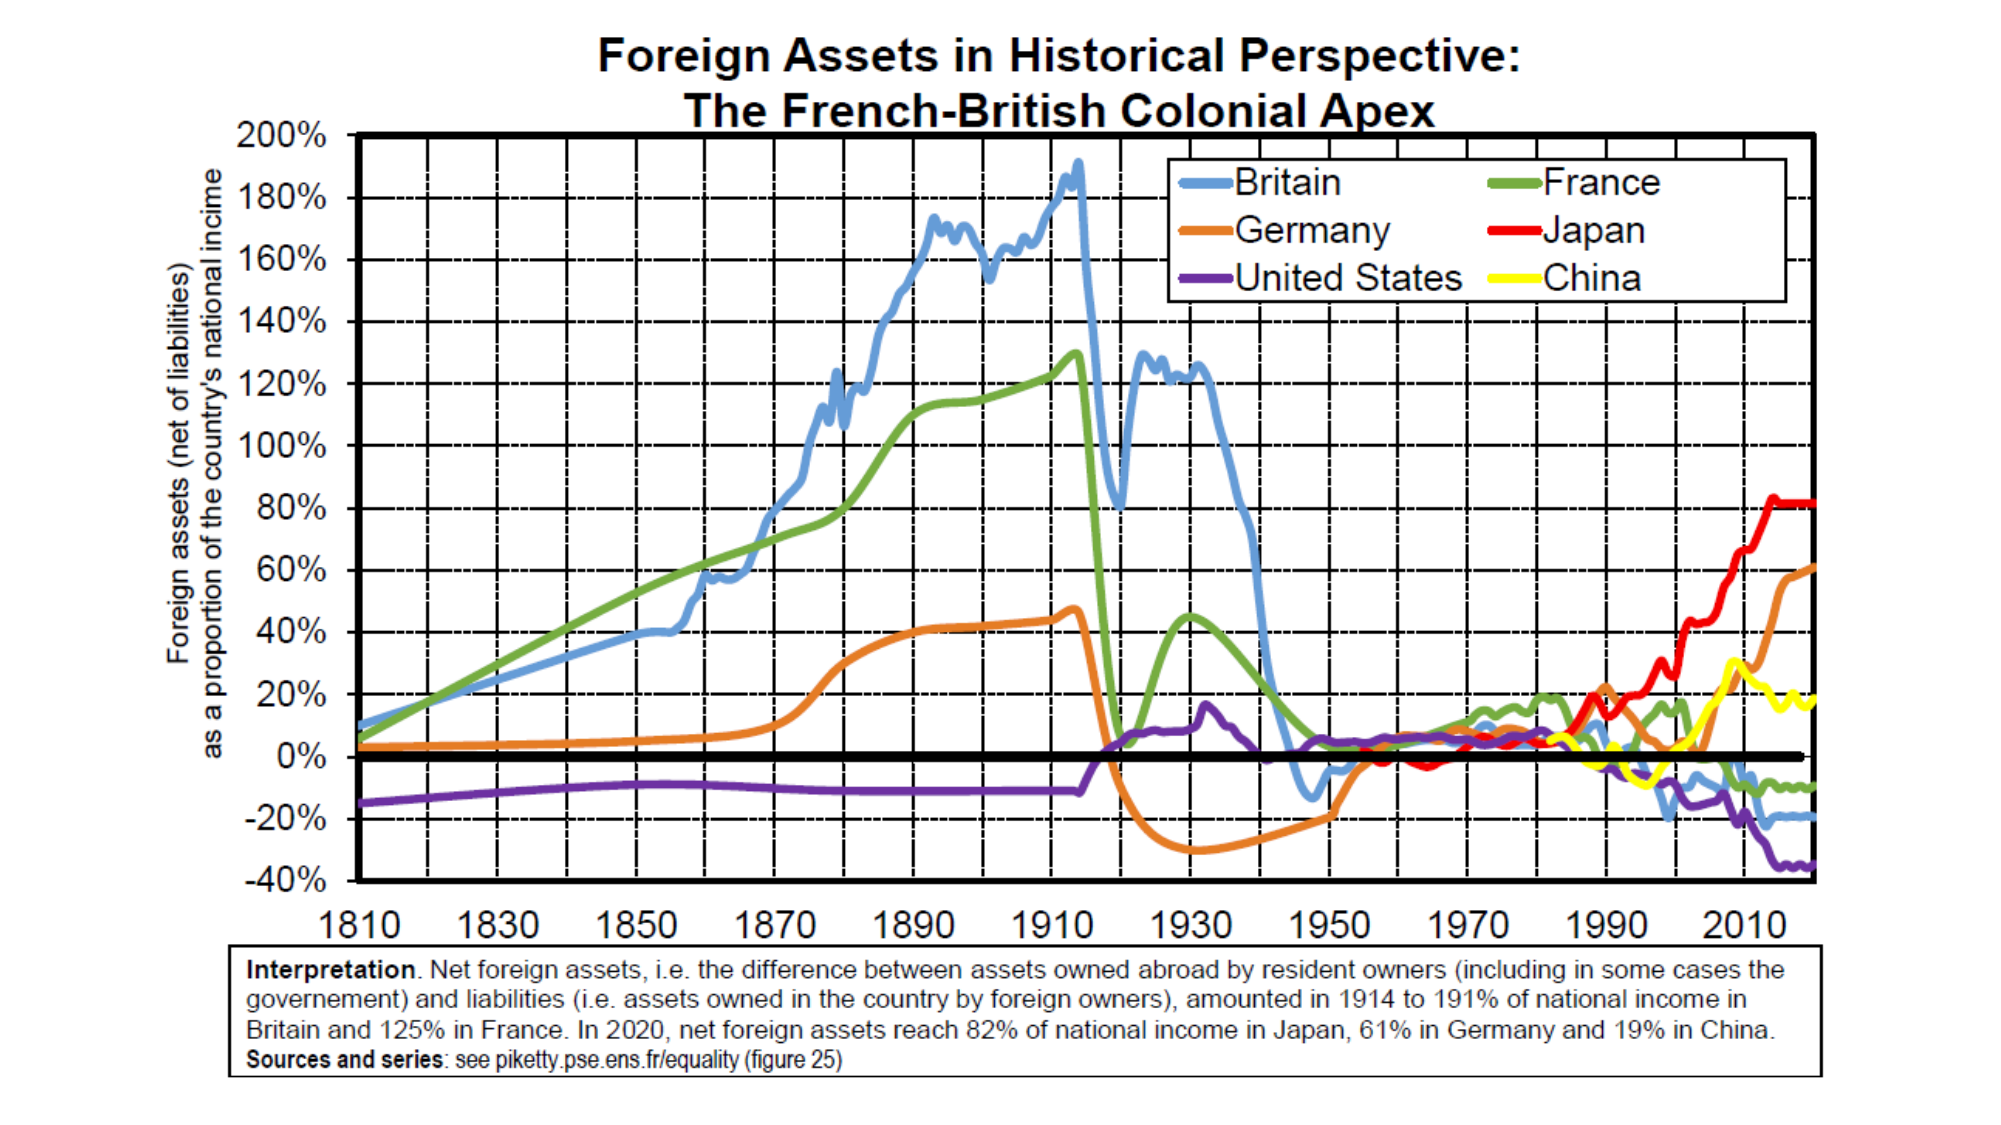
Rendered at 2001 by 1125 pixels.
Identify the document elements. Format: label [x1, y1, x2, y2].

picture [120, 0, 1880, 1125]
